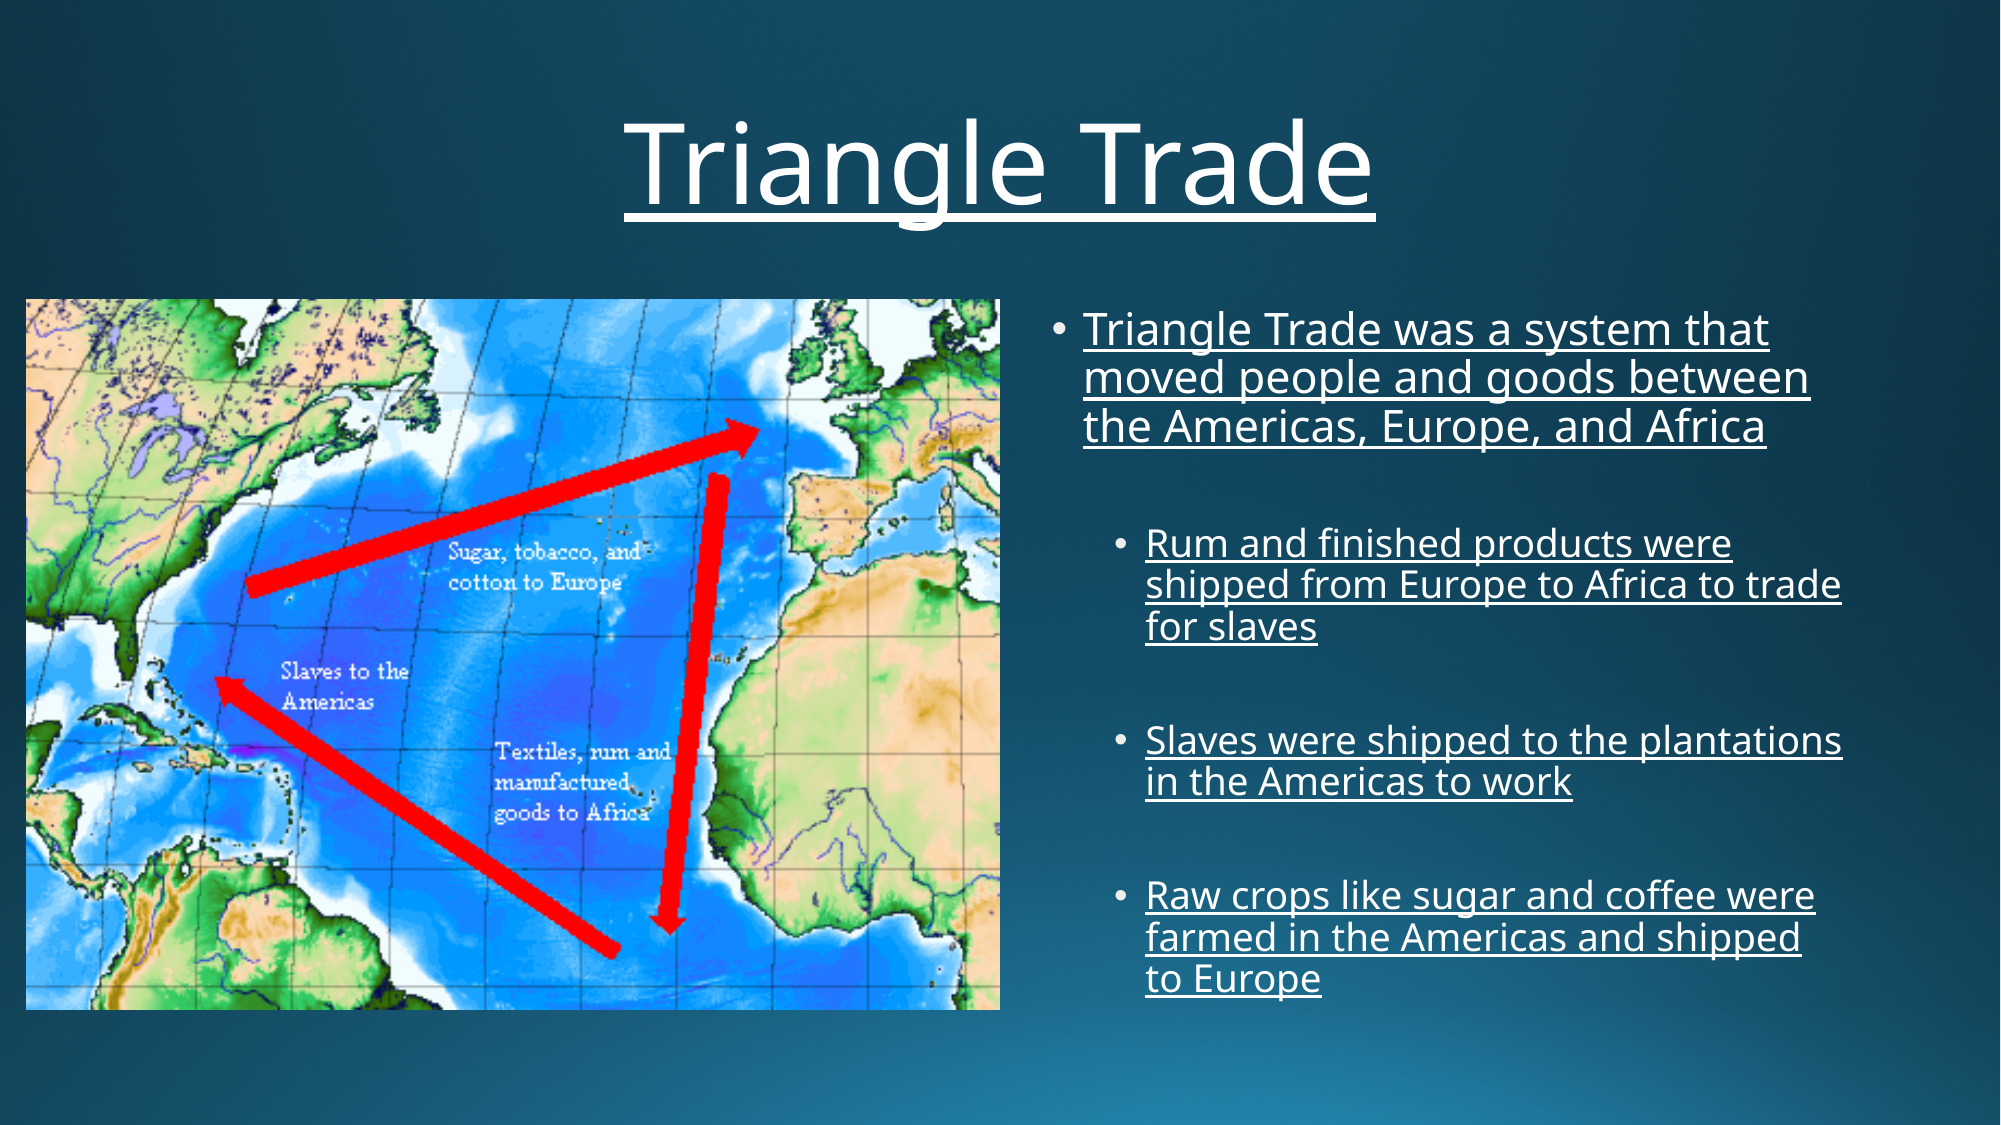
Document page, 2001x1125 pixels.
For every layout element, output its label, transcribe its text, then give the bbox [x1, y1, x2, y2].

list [26, 299, 1000, 1010]
title Triangle Trade [137, 59, 1863, 278]
list Triangle Trade was a system that moved people and goods between the Americas, Europe, and Africa Rum and finished products were shipped from Europe to Africa to trade for slaves Slaves were shipped to the plantations in the Americas to work Raw crops like sugar and coffee were farmed in the Americas and shipped to Europe [1036, 299, 1863, 1014]
picture [0, 0, 2001, 1125]
